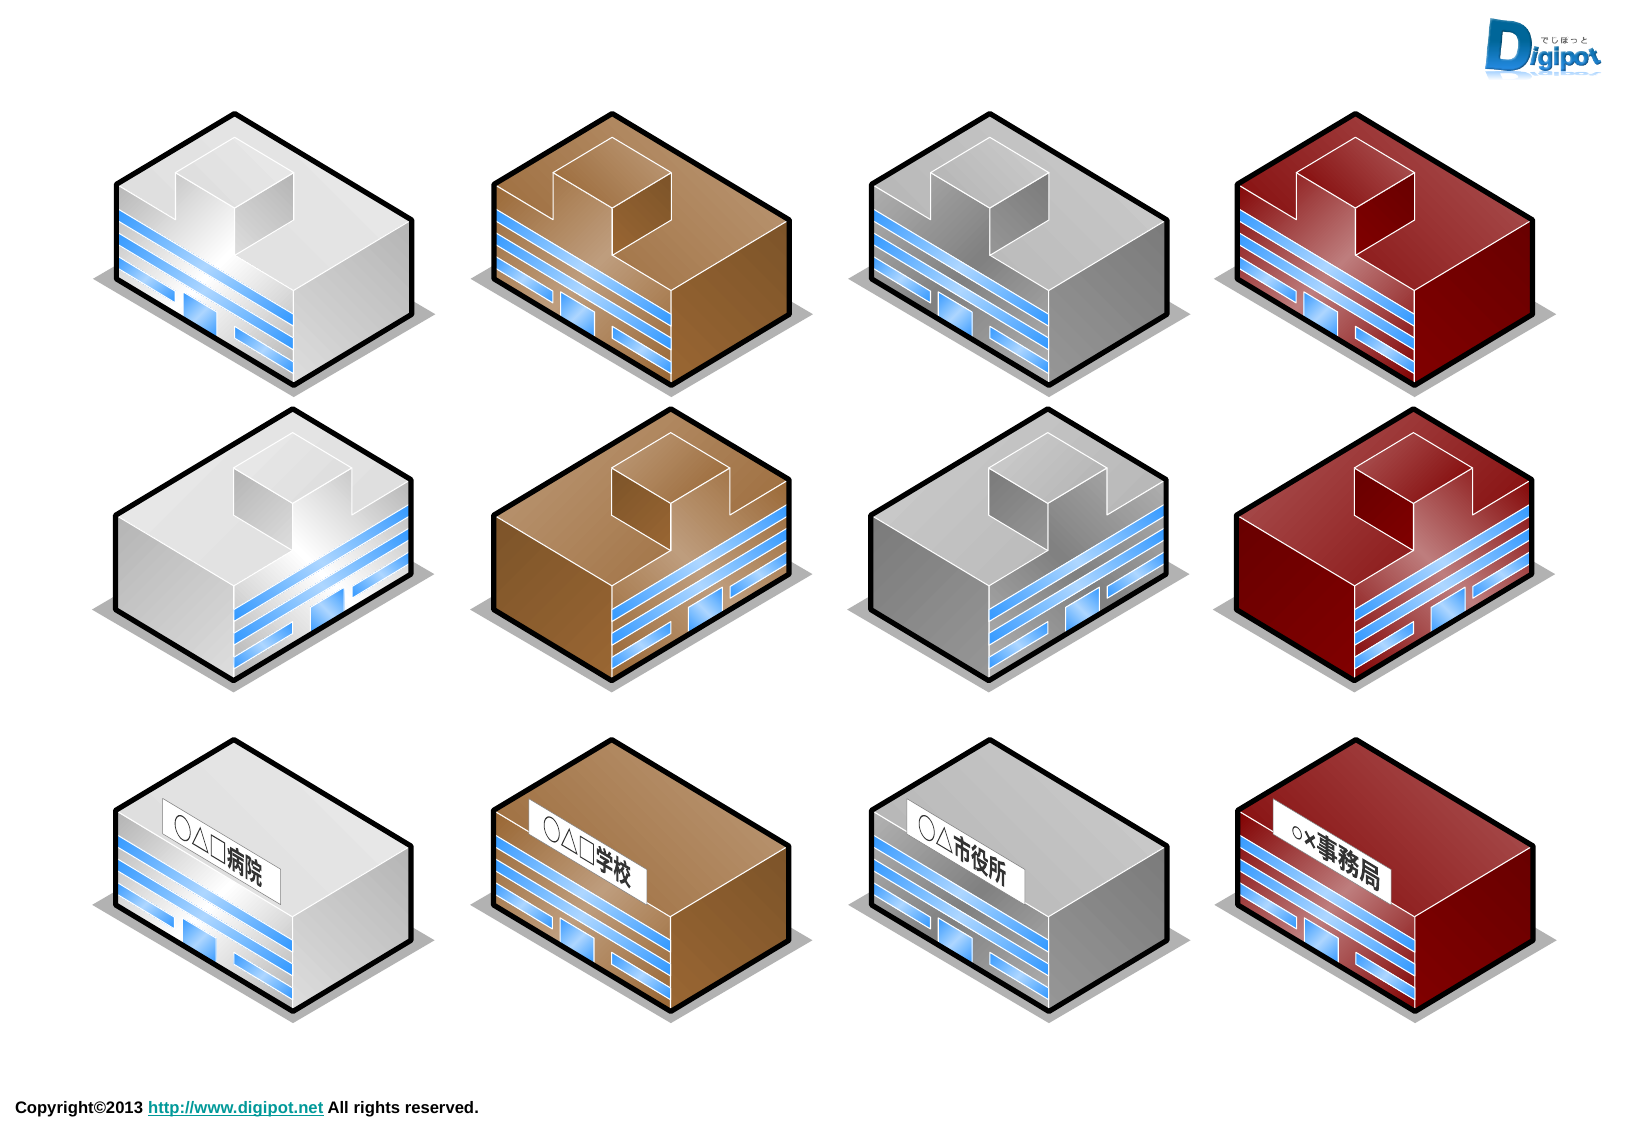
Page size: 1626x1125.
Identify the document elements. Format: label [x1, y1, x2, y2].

text_box [847, 112, 1192, 398]
text_box [1213, 112, 1557, 398]
text_box [1213, 739, 1558, 1024]
text_box [91, 408, 435, 693]
text_box [91, 739, 436, 1024]
picture [1485, 18, 1602, 82]
text_box [469, 739, 814, 1024]
text_box [846, 408, 1191, 693]
text_box [469, 408, 814, 693]
text_box [1212, 408, 1556, 693]
text_box [92, 112, 436, 398]
text_box [847, 739, 1192, 1024]
text_box [470, 112, 814, 398]
